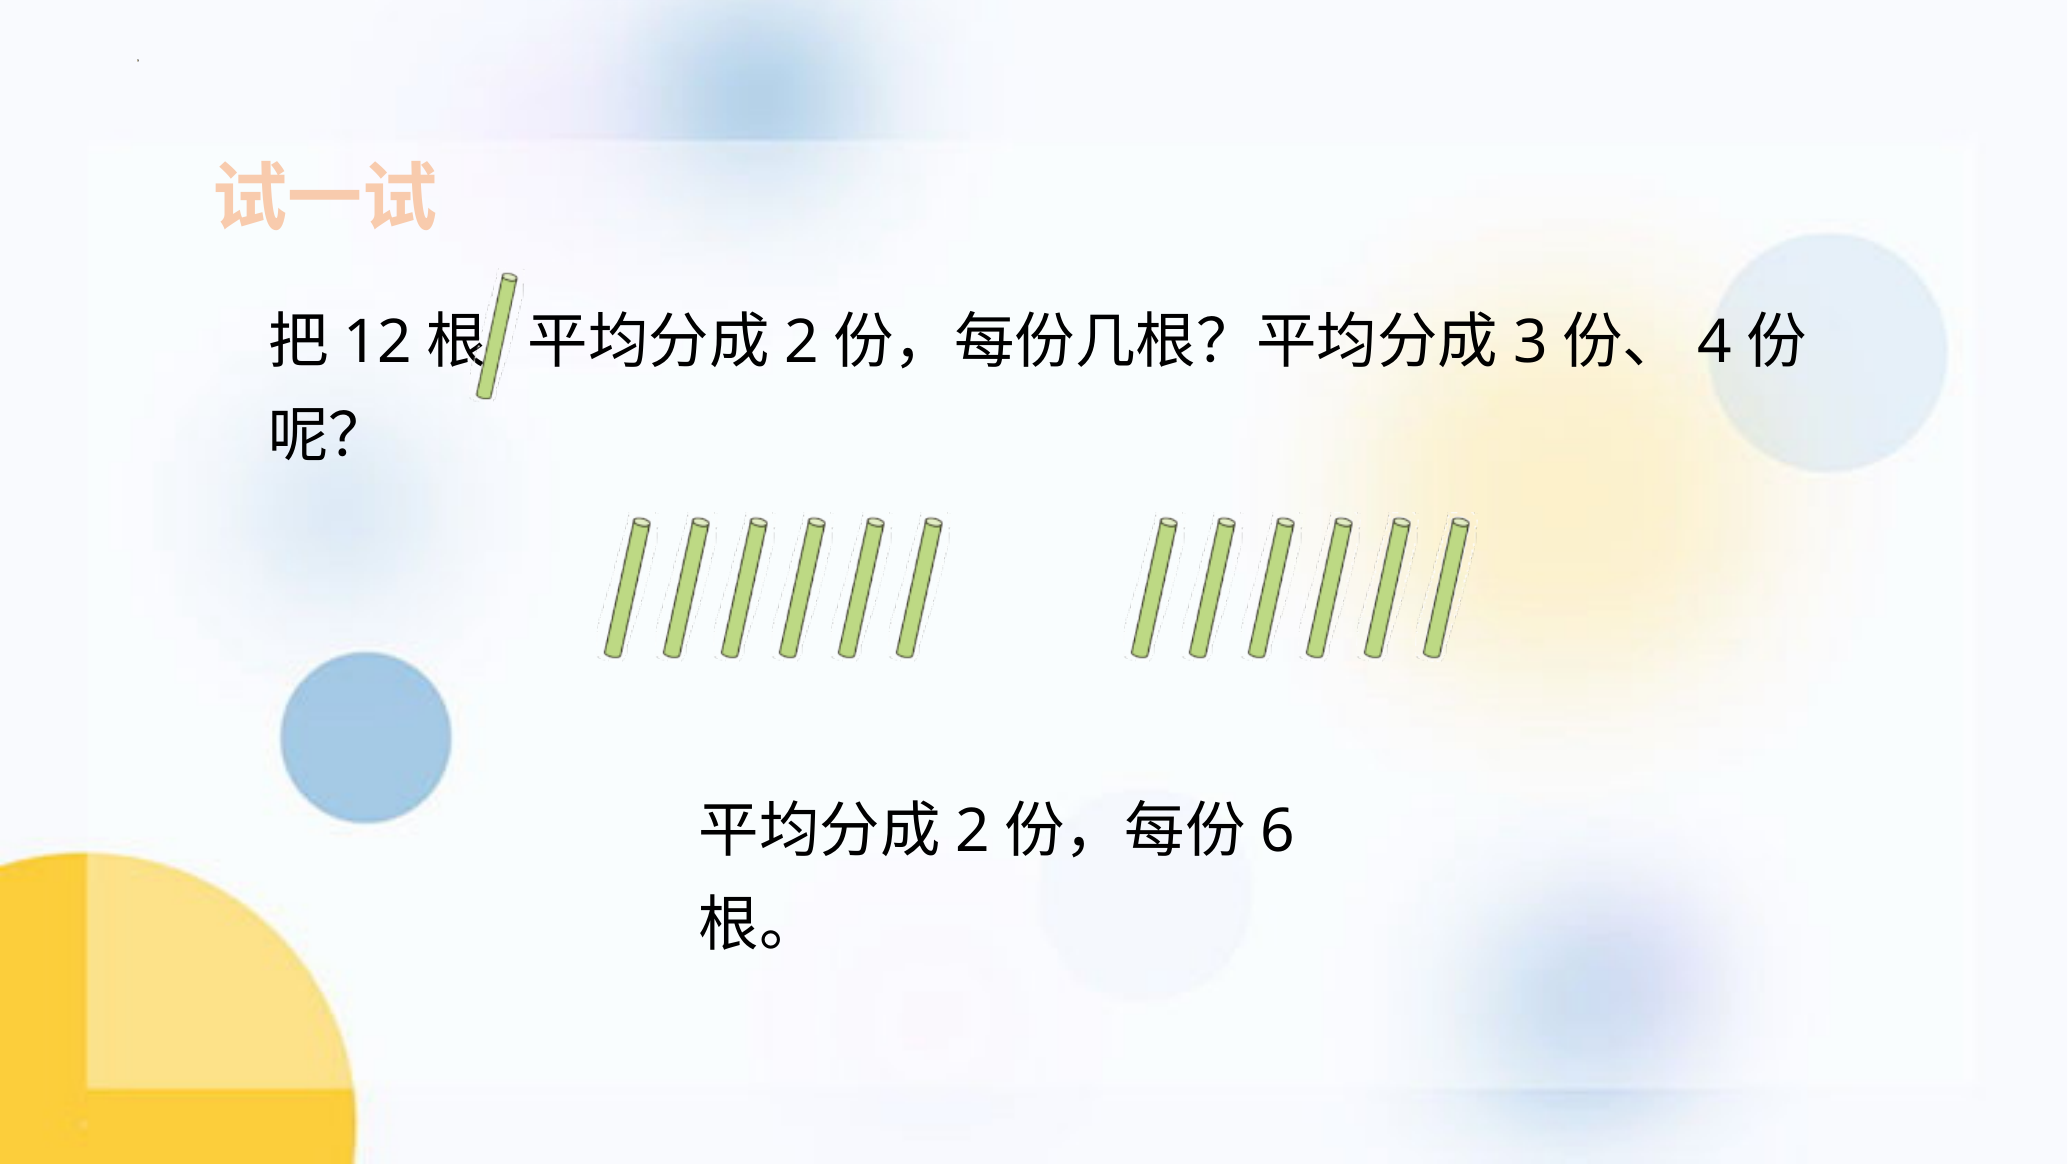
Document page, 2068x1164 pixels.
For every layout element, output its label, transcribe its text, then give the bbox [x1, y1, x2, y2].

text_box 试一试 [197, 142, 453, 247]
picture [0, 0, 2068, 1164]
text_box 平均分成2份，每份6根。 [683, 761, 1372, 966]
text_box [596, 512, 1478, 662]
text_box 把12根 平均分成2份，每份几根？平均分成3份、4份呢？ [252, 272, 1861, 477]
